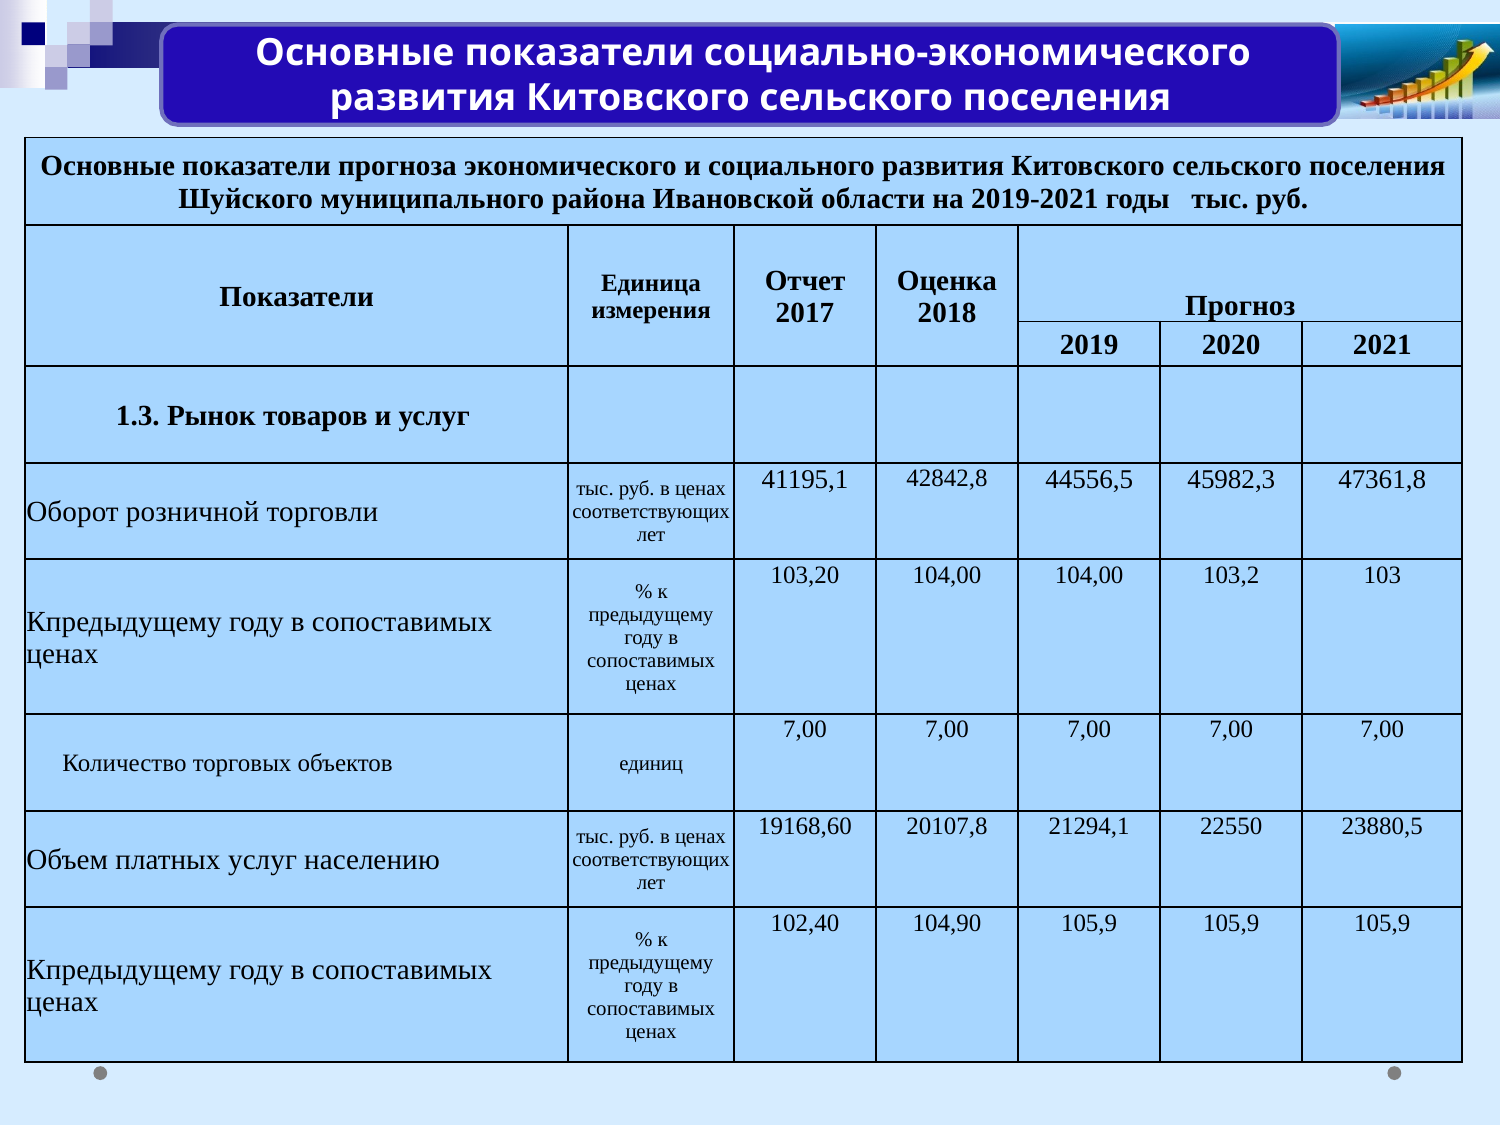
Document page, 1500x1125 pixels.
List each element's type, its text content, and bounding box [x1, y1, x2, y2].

table_cell 47361,8 [1303, 464, 1461, 558]
table_cell [735, 367, 875, 462]
table_cell [569, 367, 733, 462]
table_cell Оборот розничной торговли [26, 464, 567, 558]
text_box [45, 67, 68, 90]
table_cell Кпредыдущему году в сопоставимых ценах [26, 908, 567, 1061]
table_cell [1019, 367, 1159, 462]
table_cell 45982,3 [1161, 464, 1301, 558]
text_box Основные показатели социально-экономического развития Китовского сельского поселения [163, 26, 1337, 119]
table_cell [1303, 367, 1461, 462]
table_cell 7,00 [735, 715, 875, 810]
table_cell [1161, 367, 1301, 462]
table_cell единиц [569, 715, 733, 810]
table_cell 105,9 [1019, 908, 1159, 1061]
table_cell 102,40 [735, 908, 875, 1061]
text_box [1334, 24, 1500, 119]
table_cell Объем платных услуг населению [26, 812, 567, 906]
text_box [89, 0, 113, 22]
table_cell тыс. руб. в ценах соответствующих лет [569, 812, 733, 906]
text_box [90, 22, 1500, 68]
table_cell Количество торговых объектов [26, 715, 567, 810]
text_box [67, 44, 90, 68]
table_cell % к предыдущему году в сопоставимых ценах [569, 560, 733, 713]
table_cell 20107,8 [877, 812, 1017, 906]
text_box [89, 22, 113, 46]
table_cell 104,90 [877, 908, 1017, 1061]
text_box [67, 22, 89, 44]
table_cell 2020 [1161, 322, 1301, 365]
table_cell Единица измерения [569, 226, 733, 365]
table_cell 21294,1 [1019, 812, 1159, 906]
table_cell 104,00 [1019, 560, 1159, 713]
table_cell тыс. руб. в ценах соответствующих лет [569, 464, 733, 558]
table_cell 103,2 [1161, 560, 1301, 713]
table_cell 104,00 [877, 560, 1017, 713]
table_cell 44556,5 [1019, 464, 1159, 558]
table_cell [877, 367, 1017, 462]
table_cell Отчет 2017 [735, 226, 875, 365]
table_header Основные показатели прогноза экономического и социального развития Китовского сельского поселения Шуйского муниципального района Ивановской области на 2019-2021 годы тыс. руб. [26, 138, 1461, 224]
table_cell 7,00 [877, 715, 1017, 810]
table_cell % к предыдущему году в сопоставимых ценах [569, 908, 733, 1061]
table_cell 1.3. Рынок товаров и услуг [26, 367, 567, 462]
table_cell 22550 [1161, 812, 1301, 906]
table_cell 42842,8 [877, 464, 1017, 558]
table_cell 103,20 [735, 560, 875, 713]
table_cell 2019 [1019, 322, 1159, 365]
table_cell 7,00 [1161, 715, 1301, 810]
text_box [21, 22, 45, 46]
table_cell 23880,5 [1303, 812, 1461, 906]
table_cell 7,00 [1019, 715, 1159, 810]
text_box [0, 0, 47, 88]
table_cell Кпредыдущему году в сопоставимых ценах [26, 560, 567, 713]
table_cell 105,9 [1161, 908, 1301, 1061]
table_cell 19168,60 [735, 812, 875, 906]
table_cell 105,9 [1303, 908, 1461, 1061]
table_cell Прогноз [1019, 226, 1461, 321]
text_box [165, 119, 1335, 125]
table_cell Оценка 2018 [877, 226, 1017, 365]
table_cell 7,00 [1303, 715, 1461, 810]
table_cell Показатели [26, 226, 567, 365]
table_cell 41195,1 [735, 464, 875, 558]
text_box [45, 45, 67, 67]
table_cell 2021 [1303, 322, 1461, 365]
table_cell 103 [1303, 560, 1461, 713]
